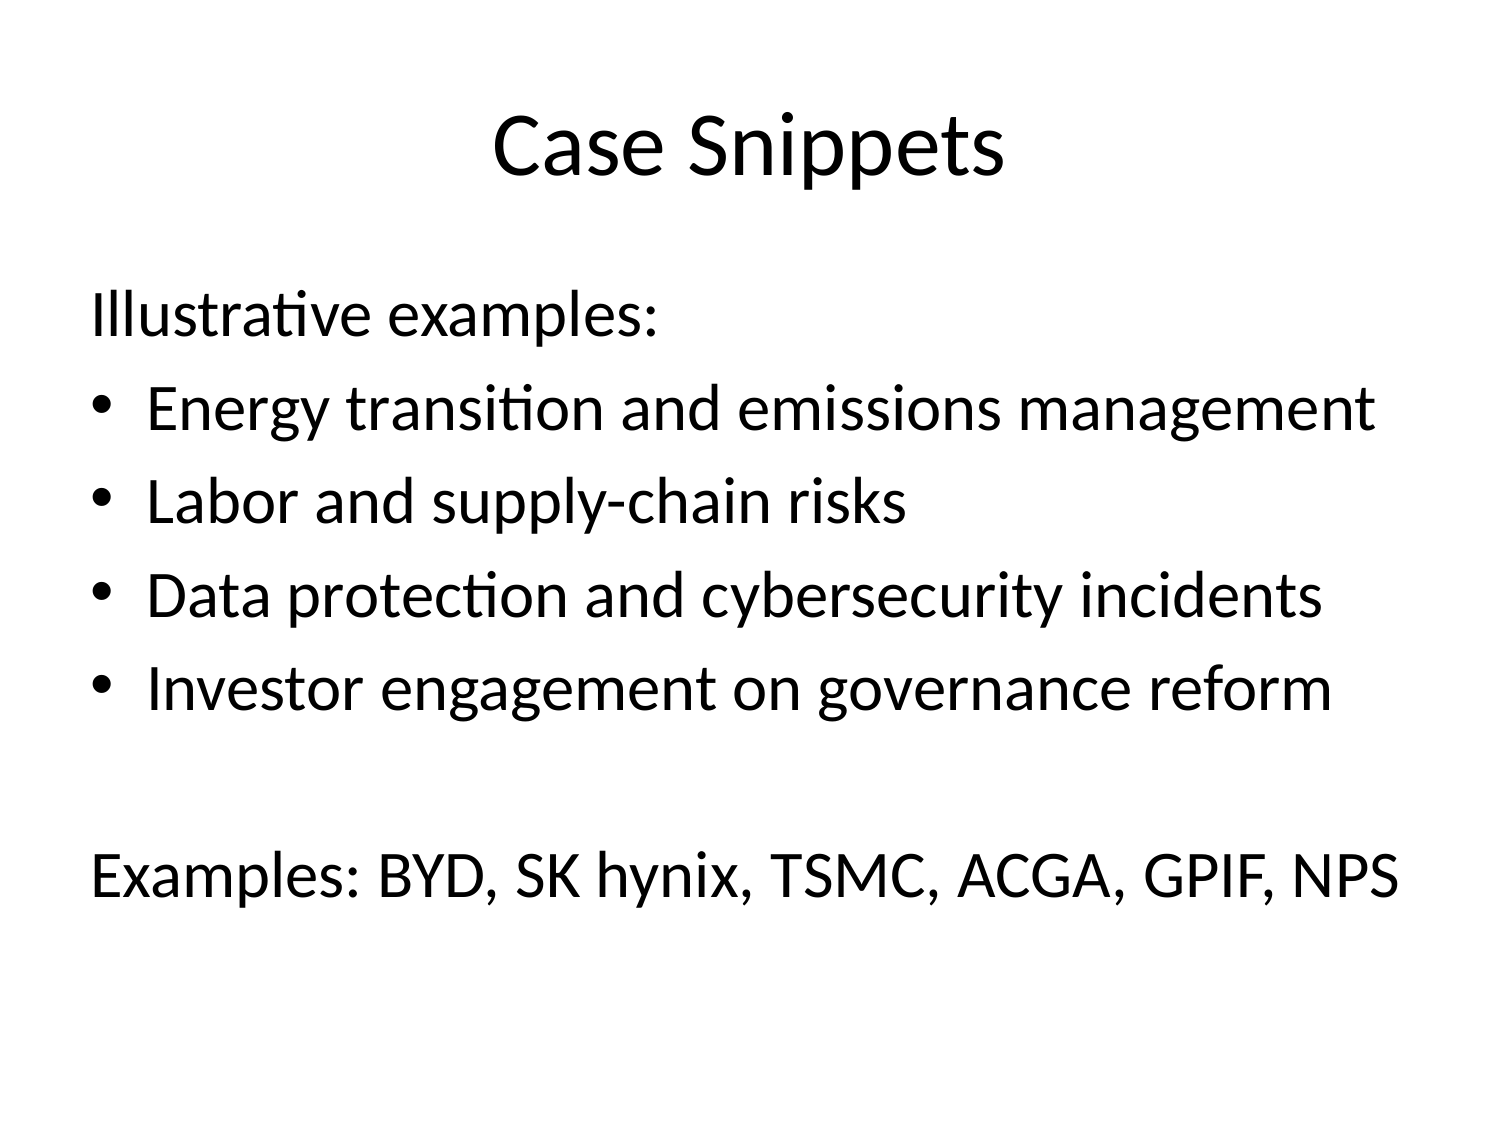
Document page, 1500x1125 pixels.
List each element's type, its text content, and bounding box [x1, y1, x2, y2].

list Illustrative examples: Energy transition and emissions management Labor and supply-chain risks Data protection and cybersecurity incidents Investor engagement on governance reform Examples: BYD, SK hynix, TSMC, ACGA, GPIF, NPS [75, 262, 1425, 1005]
title Case Snippets [75, 45, 1425, 233]
